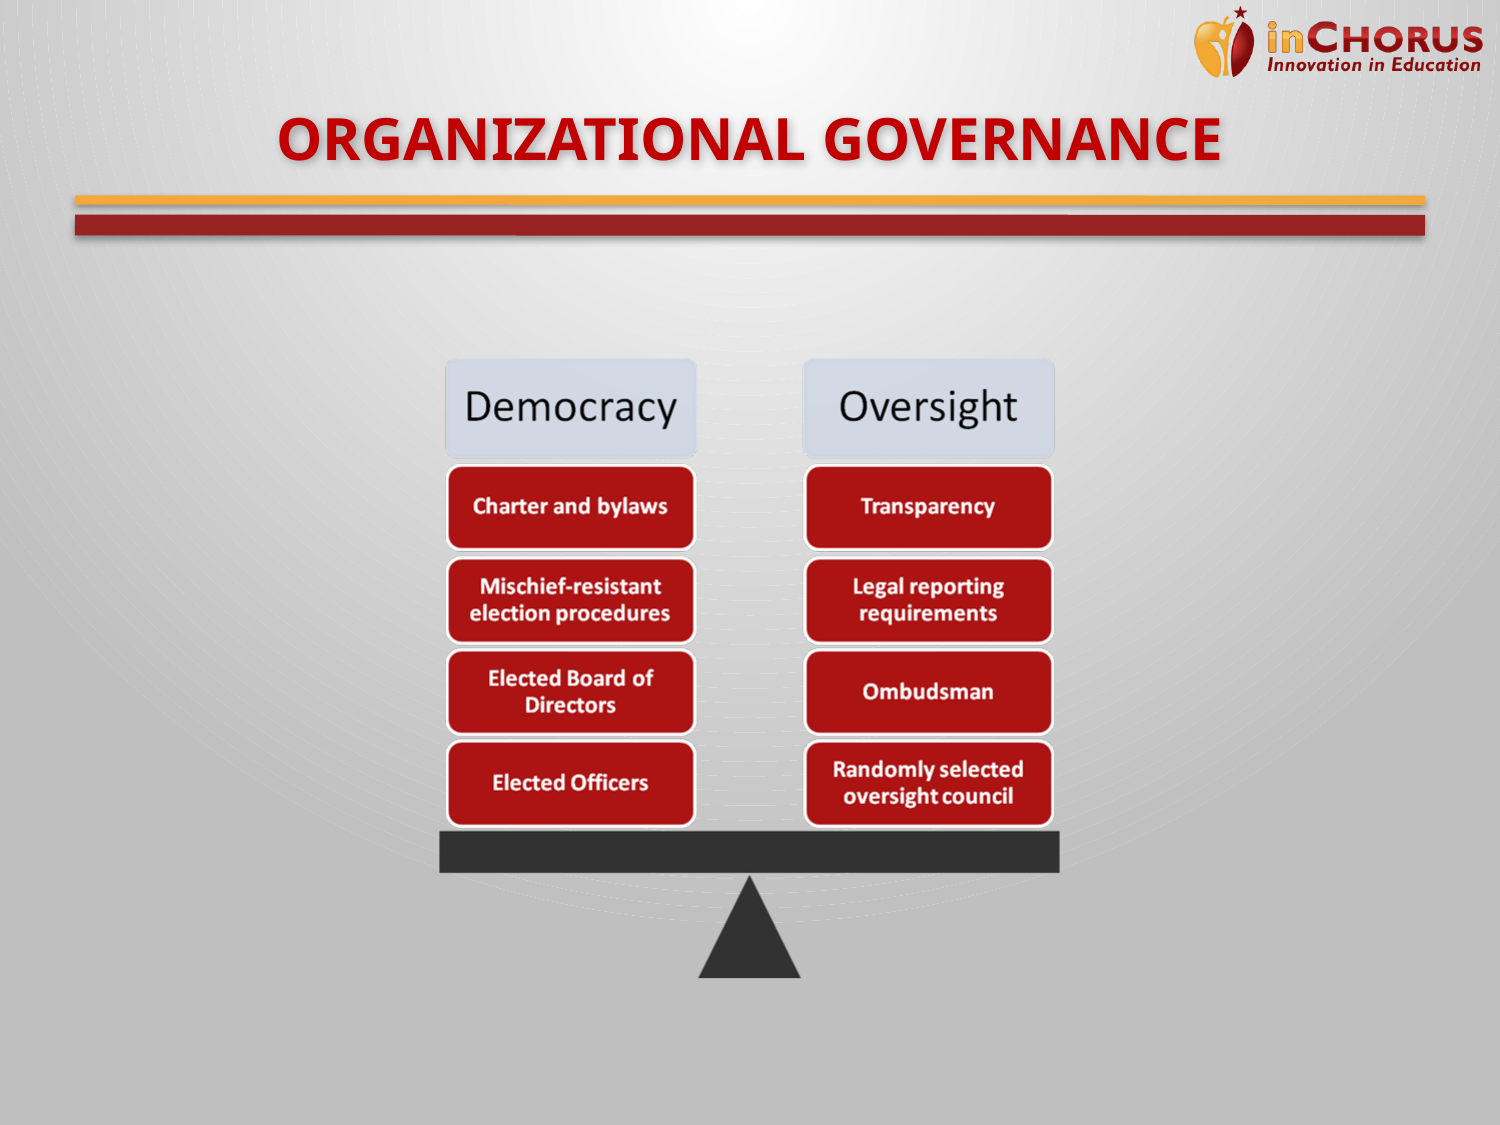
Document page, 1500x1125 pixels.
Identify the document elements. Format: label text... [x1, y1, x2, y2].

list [175, 288, 1325, 979]
picture [1190, 4, 1488, 80]
title Organizational governance [75, 87, 1425, 188]
